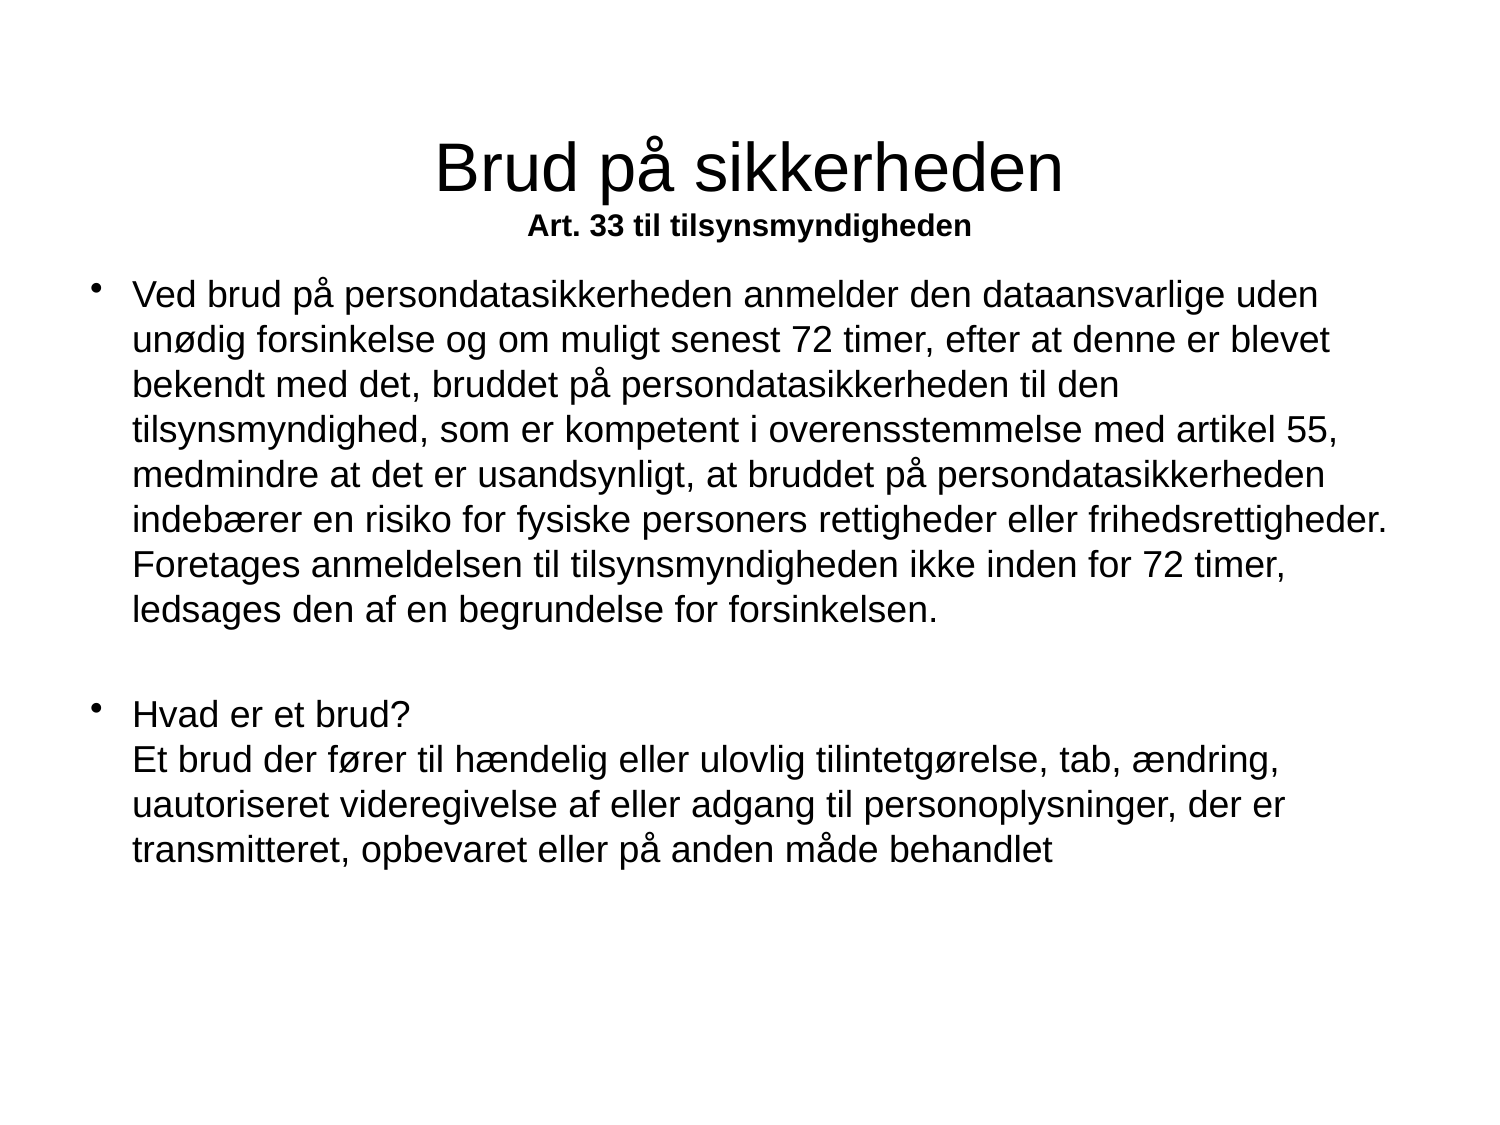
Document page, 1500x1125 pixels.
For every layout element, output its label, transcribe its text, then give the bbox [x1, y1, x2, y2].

title Brud på sikkerheden Art. 33 til tilsynsmyndigheden [243, 208, 1257, 262]
list Ved brud på persondatasikkerheden anmelder den dataansvarlige uden unødig forsinkelse og om muligt senest 72 timer, efter at denne er blevet bekendt med det, bruddet på persondatasikkerheden til den tilsynsmyndighed, som er kompetent i overensstemmelse med artikel 55, medmindre at det er usandsynligt, at bruddet på persondatasikkerheden indebærer en risiko for fysiske personers rettigheder eller frihedsrettigheder. Foretages anmeldelsen til tilsynsmyndigheden ikke inden for 72 timer, ledsages den af en begrundelse for forsinkelsen. Hvad er et brud? Et brud der fører til hændelig eller ulovlig tilintetgørelse, tab, ændring, uautoriseret videregivelse af eller adgang til personoplysninger, der er transmitteret, opbevaret eller på anden måde behandlet [75, 262, 1425, 1005]
